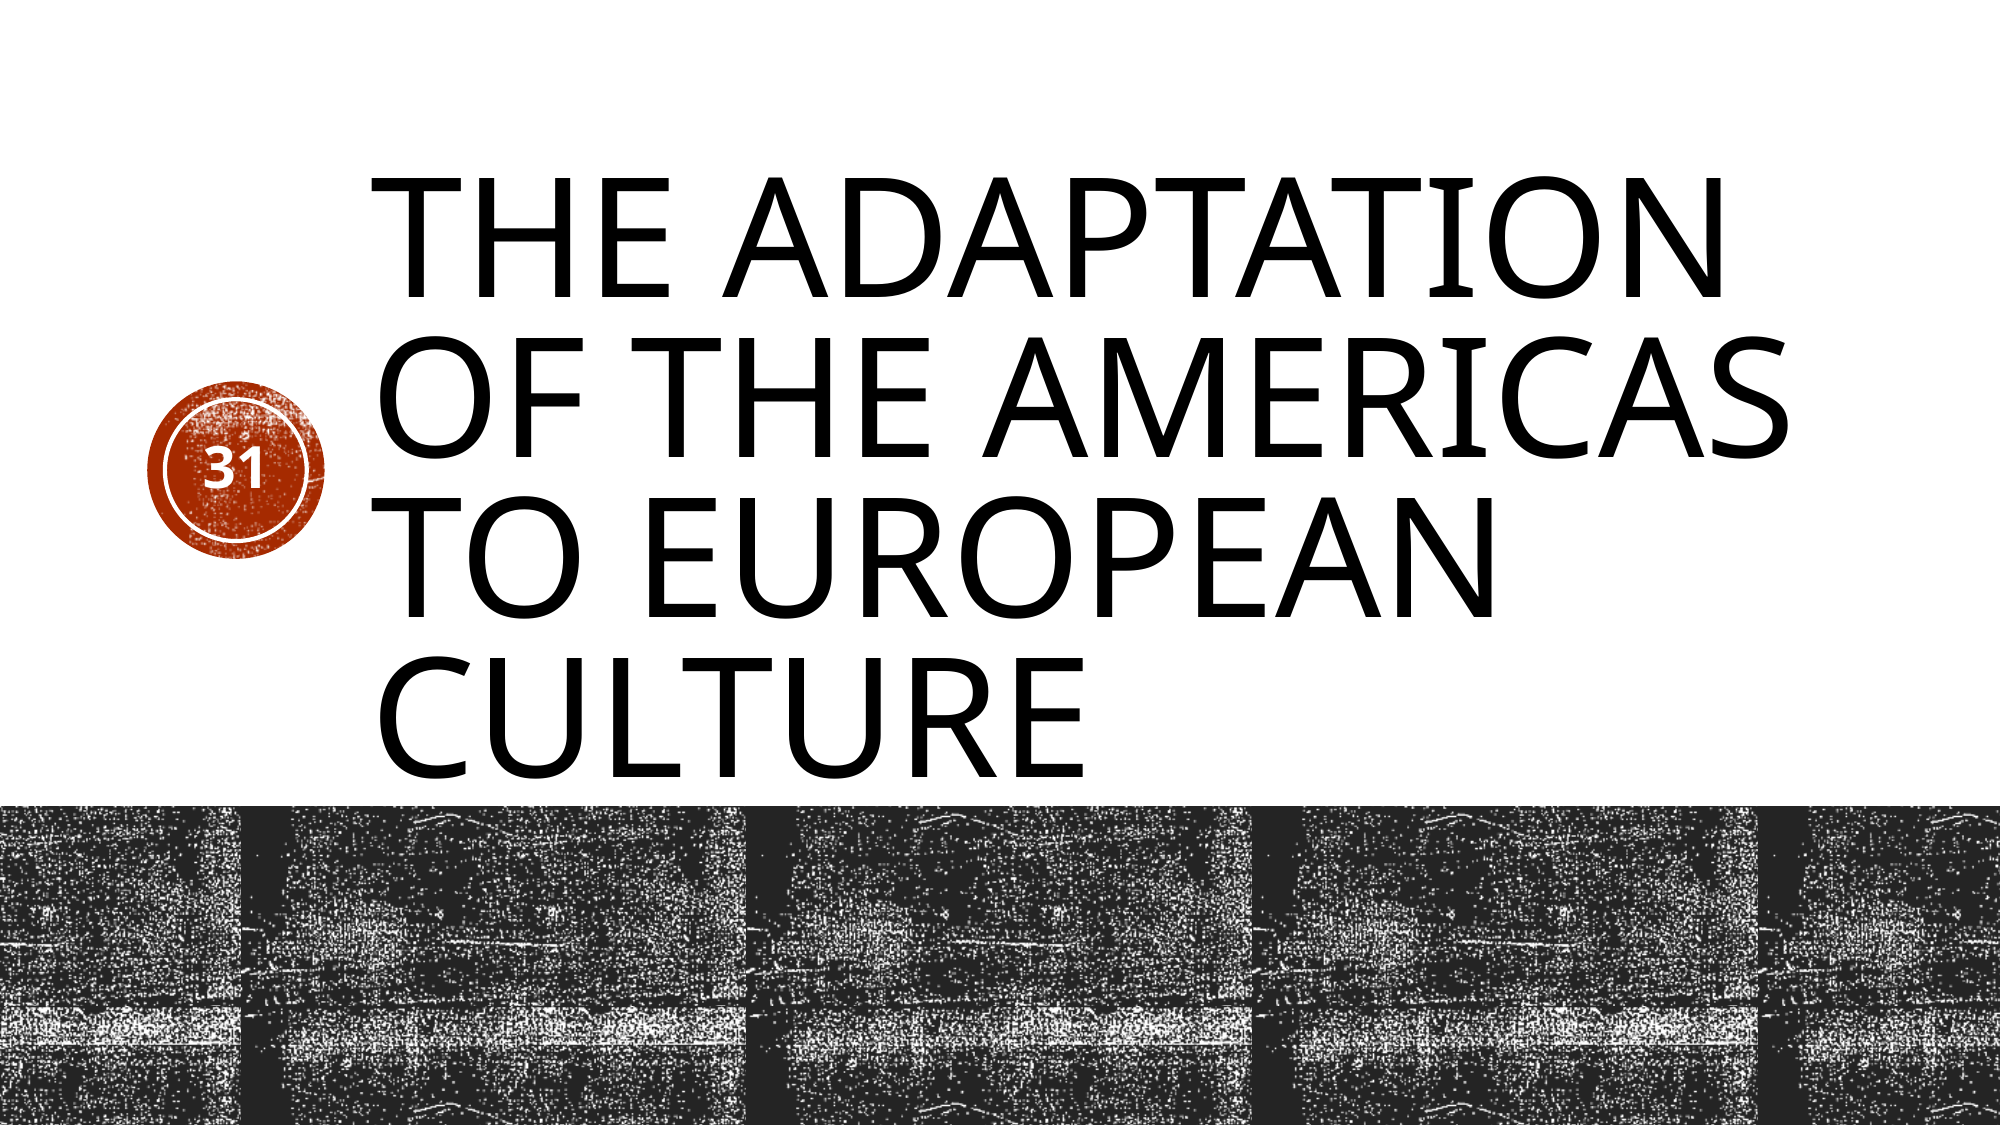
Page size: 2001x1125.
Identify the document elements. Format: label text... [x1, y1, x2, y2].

slide_number 31 [138, 411, 334, 530]
title The adaptation of the americas to european culture [355, 201, 1878, 779]
